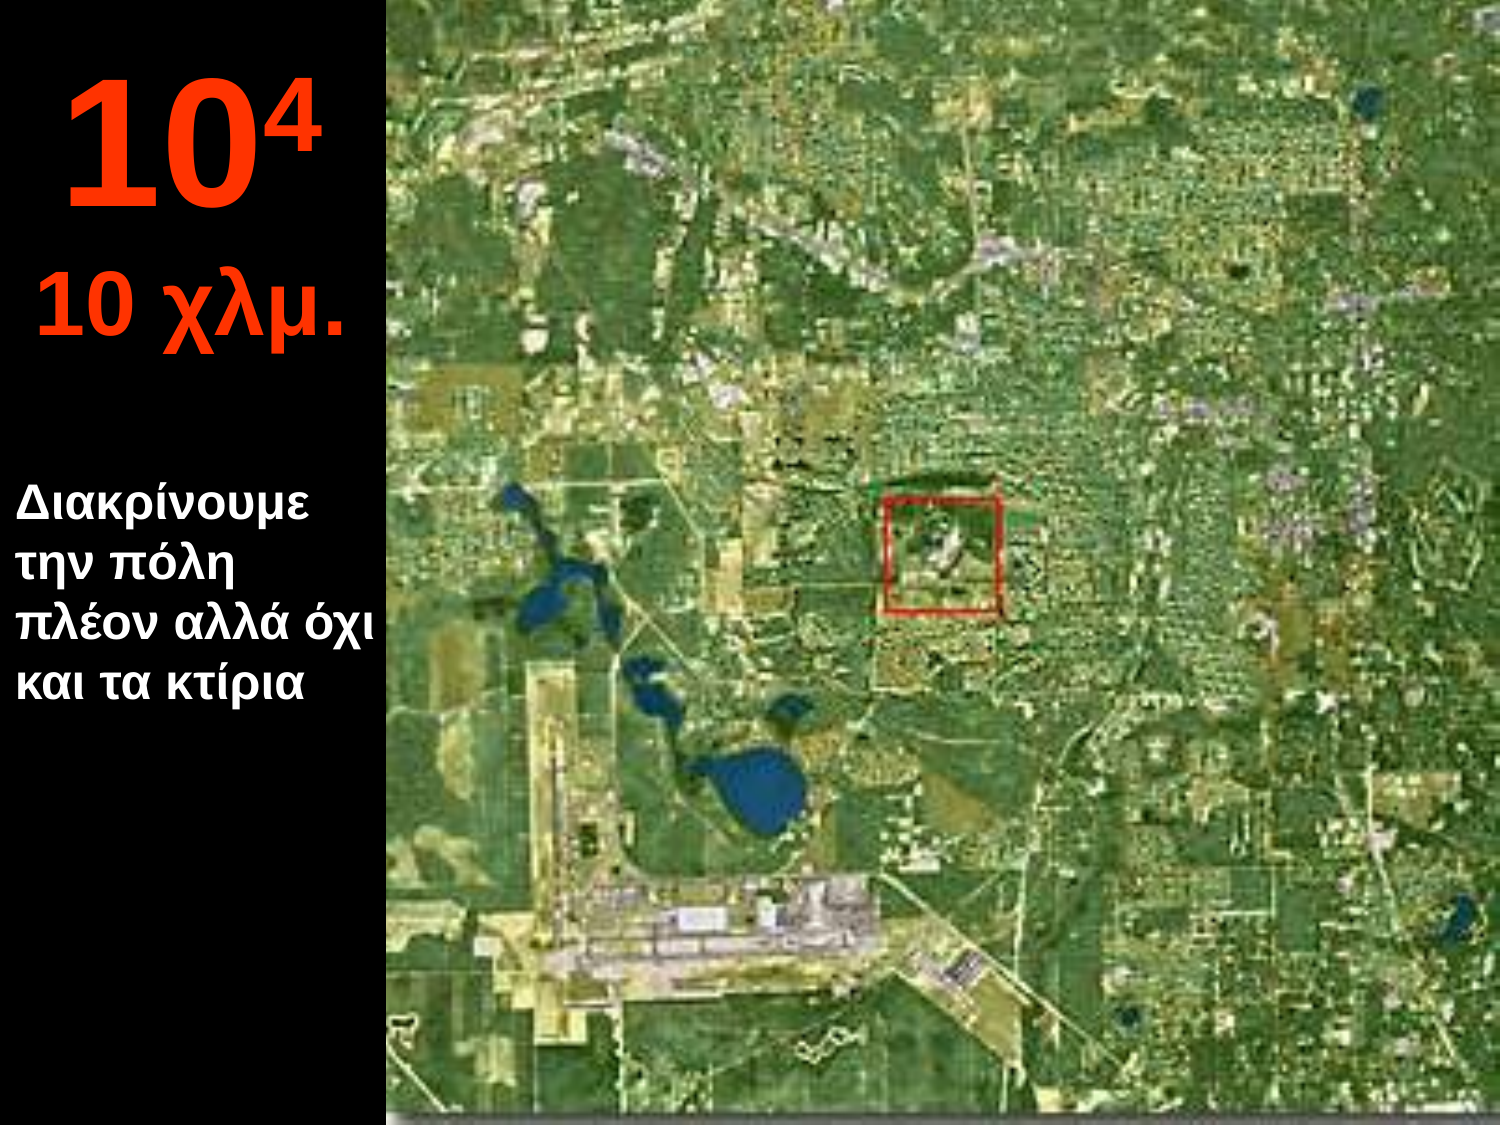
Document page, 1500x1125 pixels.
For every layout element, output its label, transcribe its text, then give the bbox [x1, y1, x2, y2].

text_box 104 10 χλμ. [19, 16, 363, 361]
text_box Διακρίνουμε την πόλη πλέον αλλά όχι και τα κτίρια [0, 462, 380, 718]
picture [385, 0, 1500, 1125]
